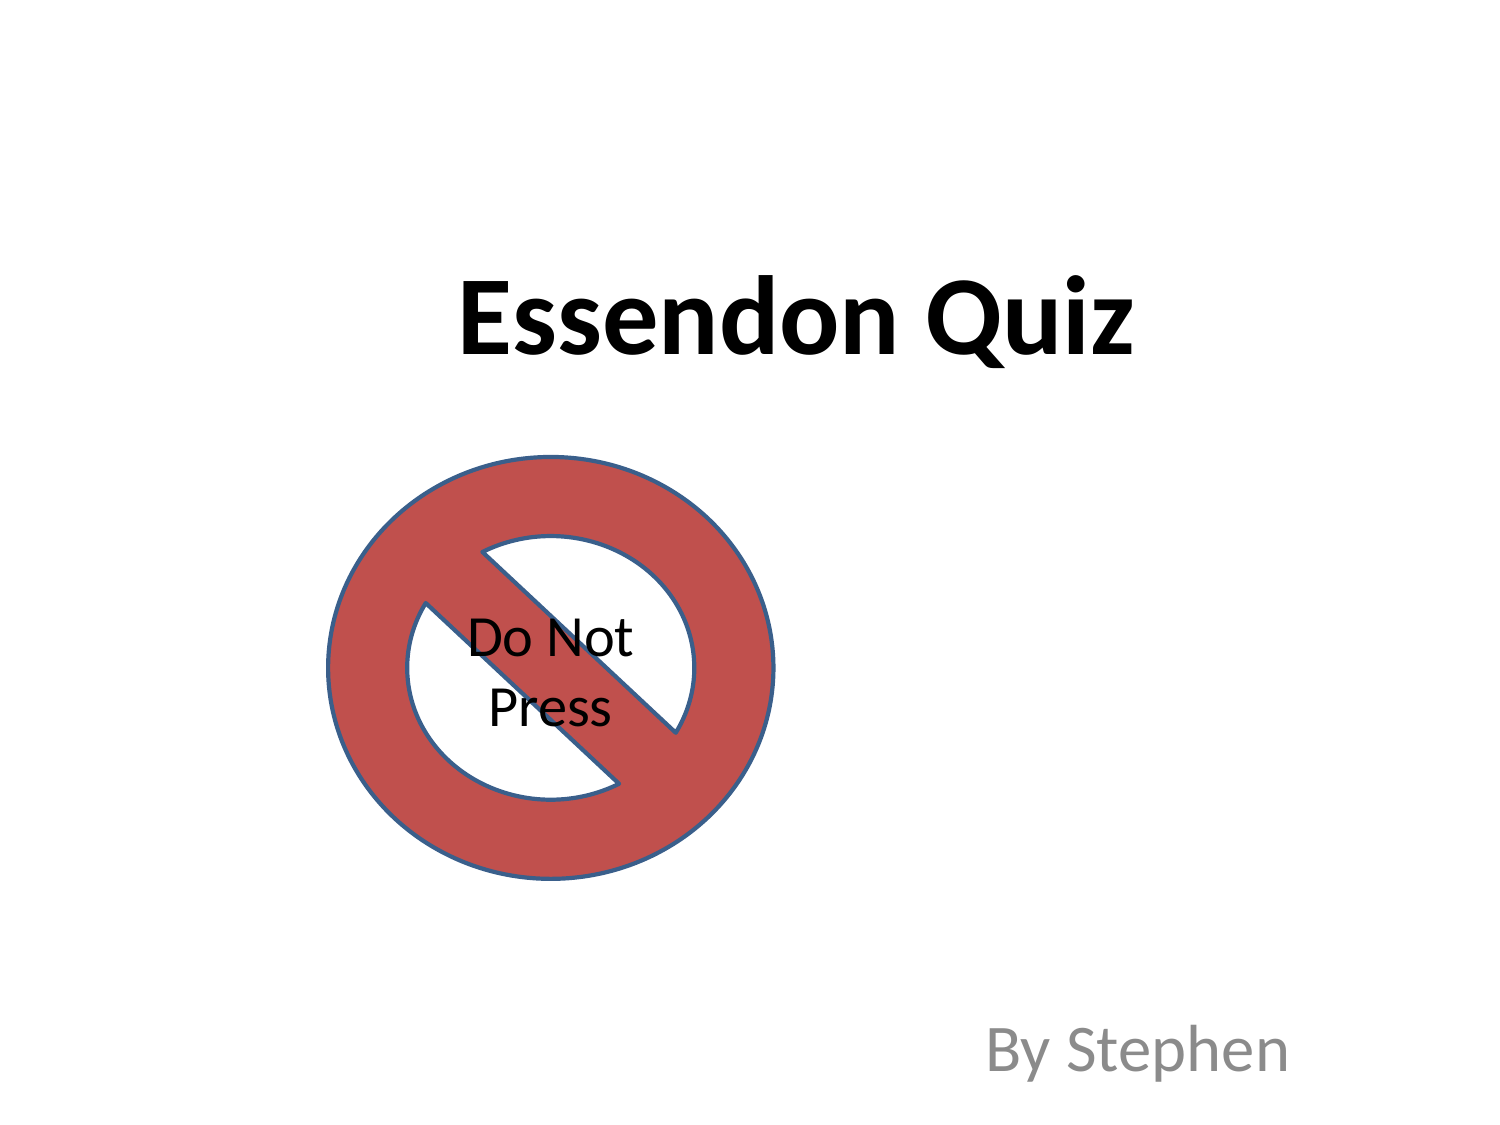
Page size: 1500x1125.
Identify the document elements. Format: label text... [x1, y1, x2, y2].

text_box Essendon Quiz [398, 234, 1196, 385]
subtitle By Stephen [775, 996, 1500, 1125]
text_box Do Not Press [326, 454, 776, 881]
